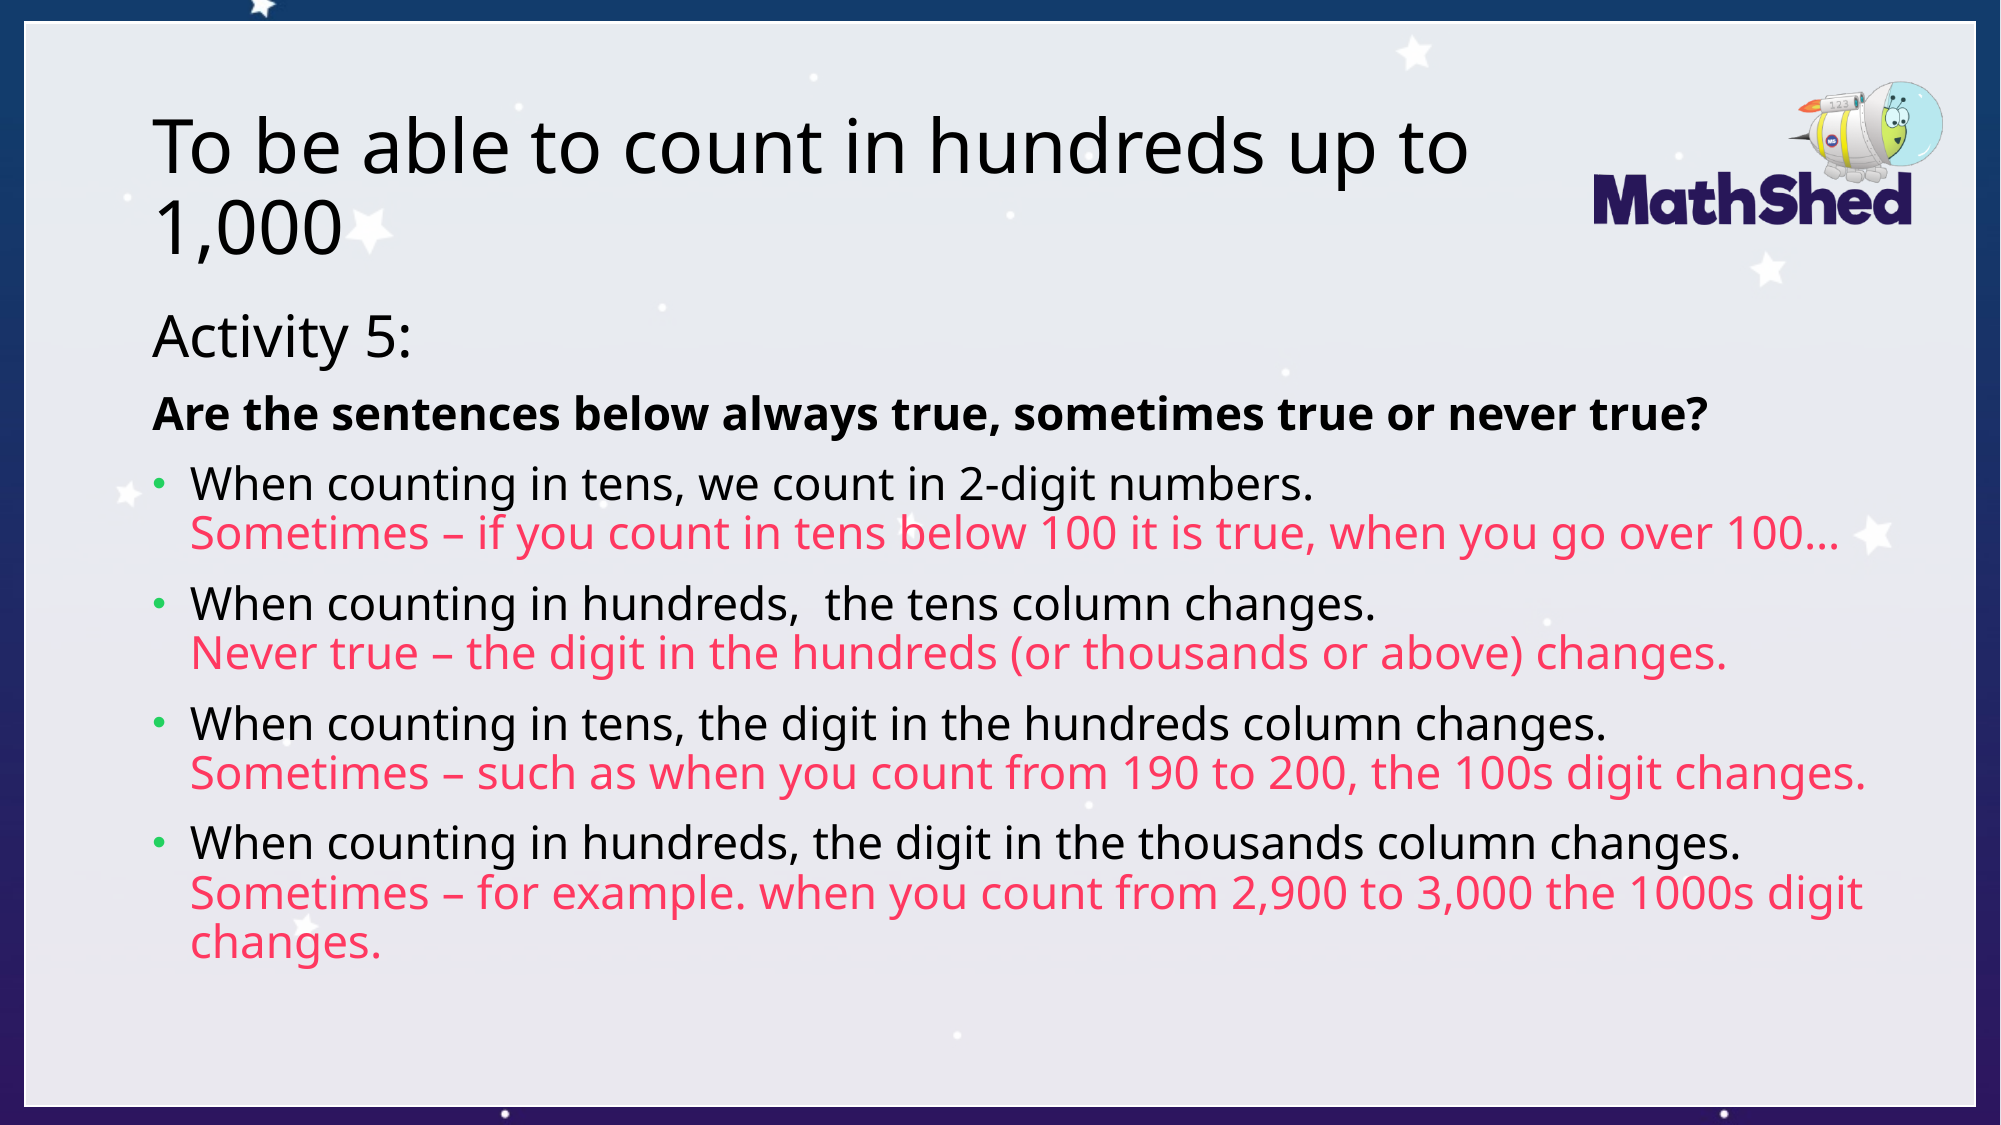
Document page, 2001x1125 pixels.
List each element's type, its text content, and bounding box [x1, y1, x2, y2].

picture [0, 0, 2001, 1125]
title To be able to count in hundreds up to 1,000 [137, 81, 1578, 299]
list Activity 5: Are the sentences below always true, sometimes true or never true? When counting in tens, we count in 2-digit numbers. Sometimes – if you count in tens below 100 it is true, when you go over 100… When counting in hundreds, the tens column changes. Never true – the digit in the hundreds (or thousands or above) changes. When counting in tens, the digit in the hundreds column changes. Sometimes – such as when you count from 190 to 200, the 100s digit changes. When counting in hundreds, the digit in the thousands column changes. Sometimes – for example. when you count from 2,900 to 3,000 the 1000s digit changes. [137, 299, 1898, 1014]
